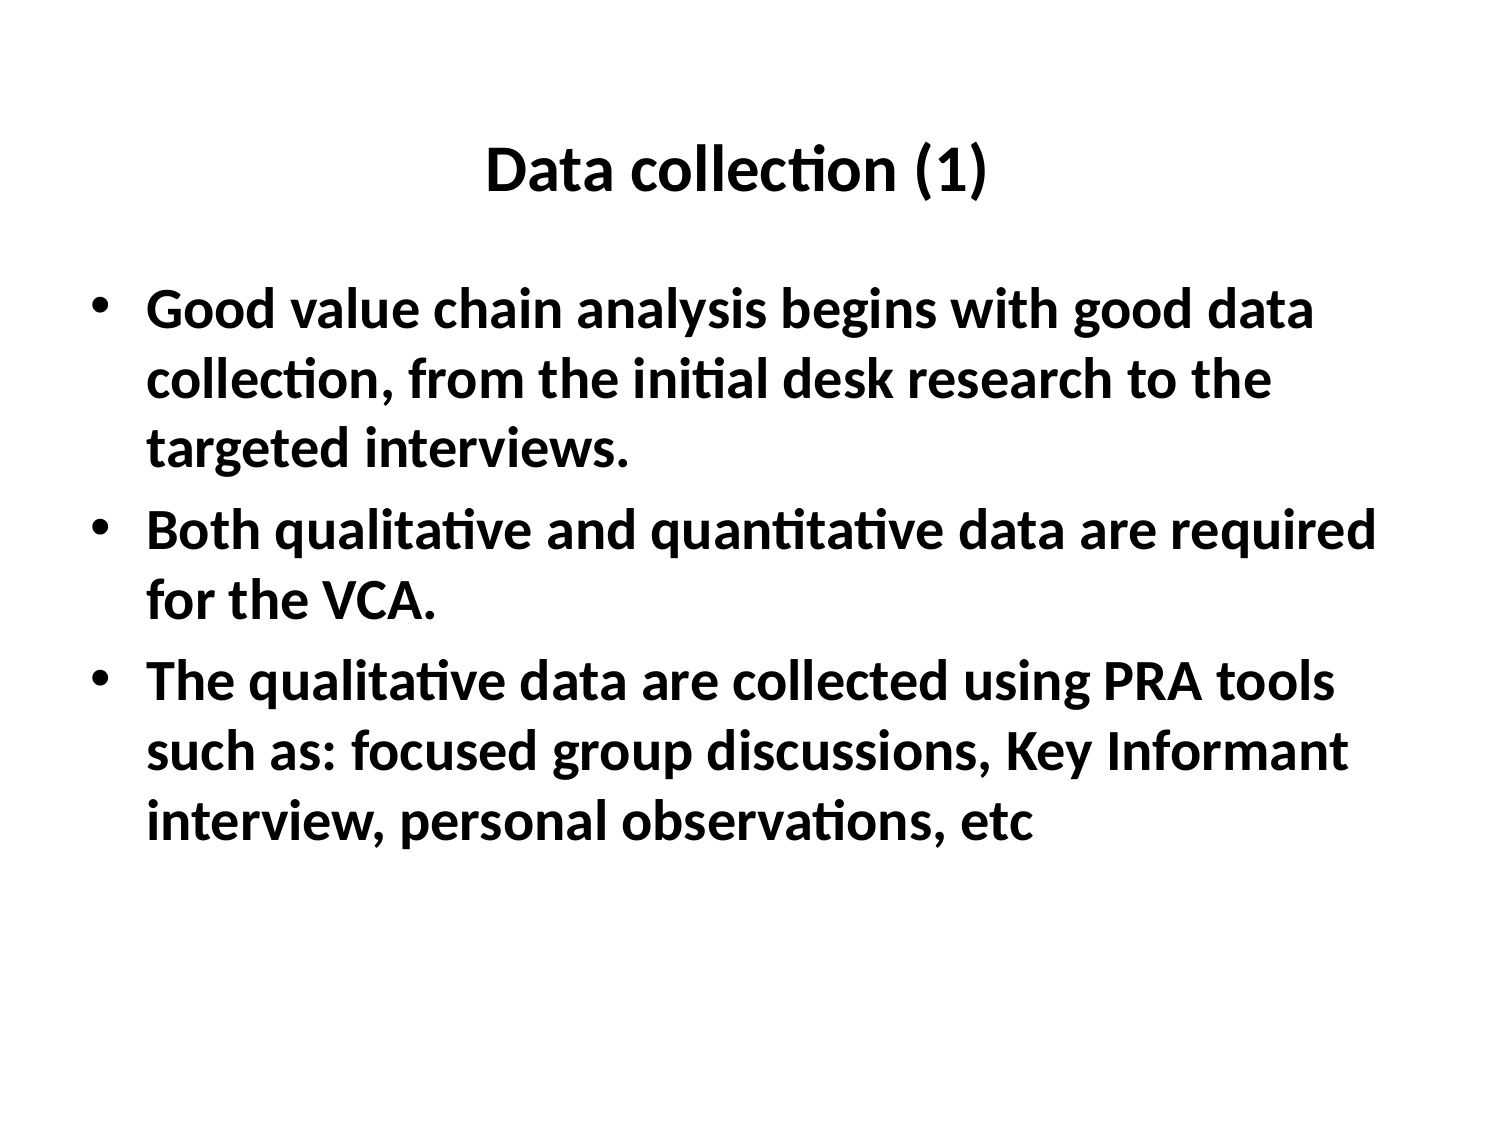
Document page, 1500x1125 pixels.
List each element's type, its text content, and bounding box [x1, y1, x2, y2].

list Good value chain analysis begins with good data collection, from the initial desk research to the targeted interviews. Both qualitative and quantitative data are required for the VCA. The qualitative data are collected using PRA tools such as: focused group discussions, Key Informant interview, personal observations, etc [75, 262, 1463, 1005]
title Data collection (1) [62, 99, 1413, 230]
